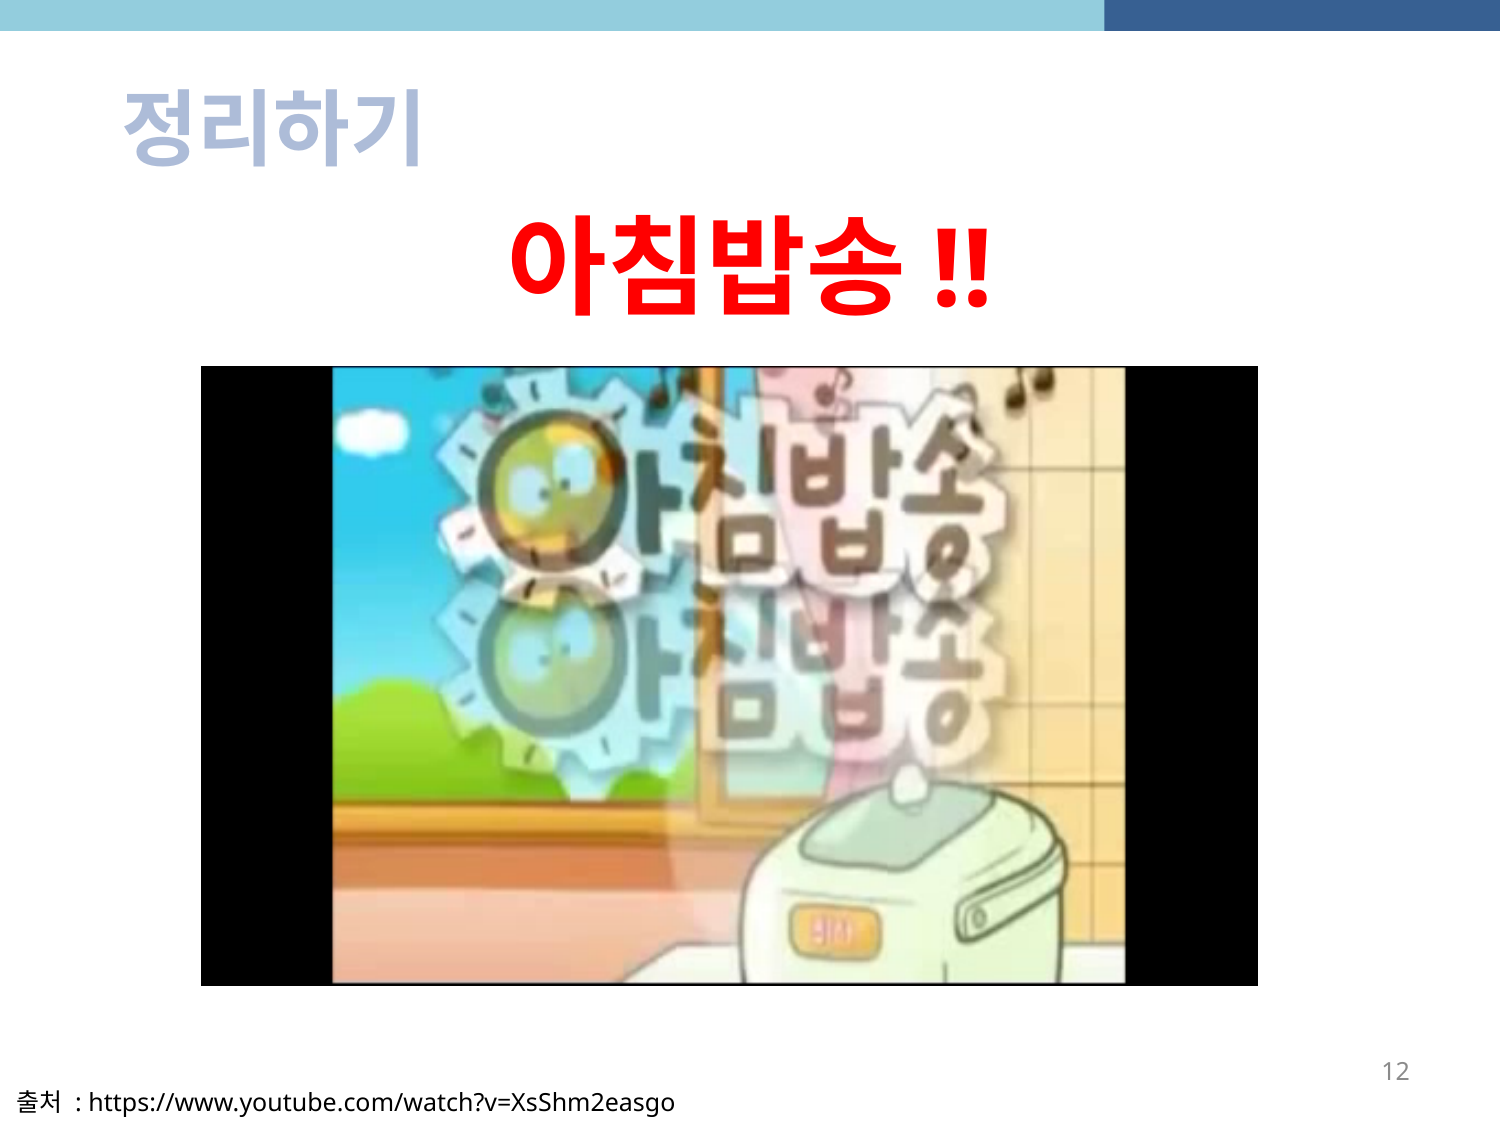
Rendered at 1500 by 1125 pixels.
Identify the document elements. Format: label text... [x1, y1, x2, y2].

text_box 아침밥송!! [1, 190, 1500, 335]
text_box 출처 : https://www.youtube.com/watch?v=XsShm2easgo [1, 1079, 752, 1124]
text_box [0, 0, 1102, 33]
slide_number 12 [1074, 1042, 1425, 1103]
text_box 정리하기 [106, 69, 485, 184]
text_box [1102, 0, 1500, 33]
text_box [200, 365, 1259, 987]
